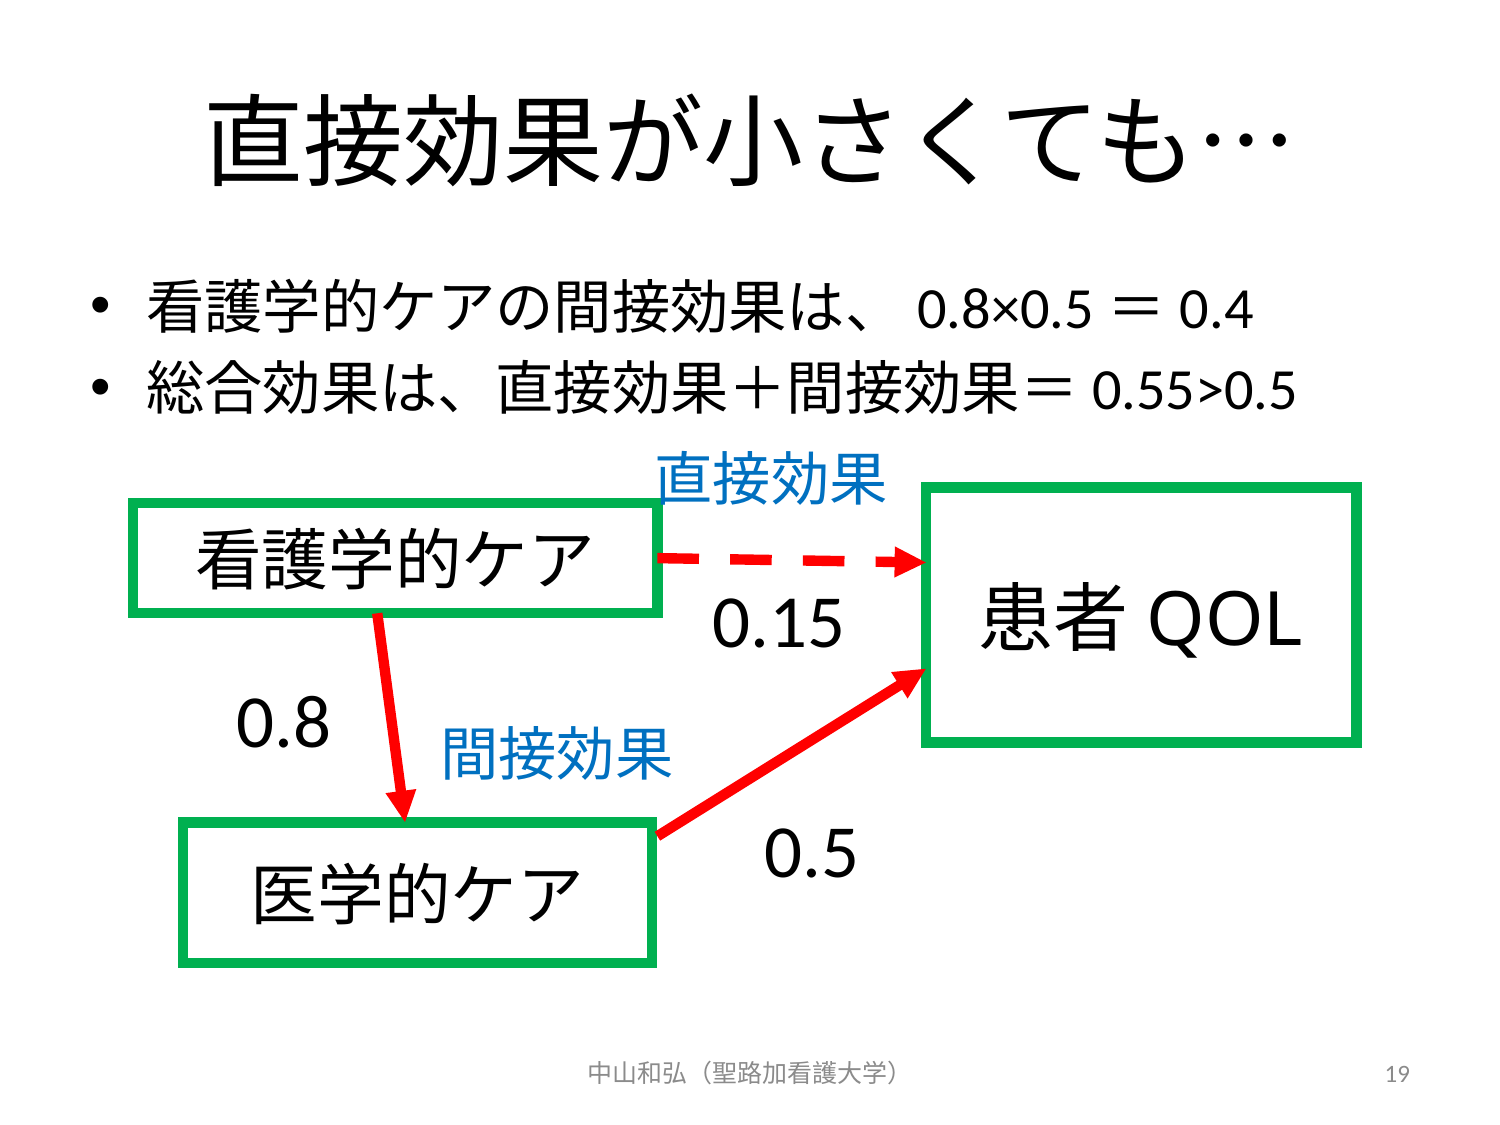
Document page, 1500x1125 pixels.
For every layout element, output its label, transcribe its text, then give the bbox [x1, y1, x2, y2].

title 直接効果が小さくても… [75, 45, 1425, 233]
text_box 直接効果 [640, 434, 926, 520]
list 看護学的ケアの間接効果は、0.8×0.5＝0.4 総合効果は、直接効果＋間接効果＝0.55>0.5 [75, 262, 1425, 1005]
text_box 0.8 [221, 664, 378, 770]
footer 中山和弘（聖路加看護大学） [512, 1042, 988, 1103]
text_box [377, 613, 410, 822]
text_box 0.15 [697, 565, 906, 671]
text_box 看護学的ケア [133, 502, 658, 614]
text_box 0.5 [749, 795, 906, 901]
slide_number 19 [1074, 1042, 1425, 1103]
text_box 医学的ケア [183, 822, 653, 963]
text_box [913, 556, 926, 569]
text_box [792, 668, 926, 753]
text_box 患者QOL [925, 487, 1357, 743]
text_box 間接効果 [425, 709, 792, 795]
